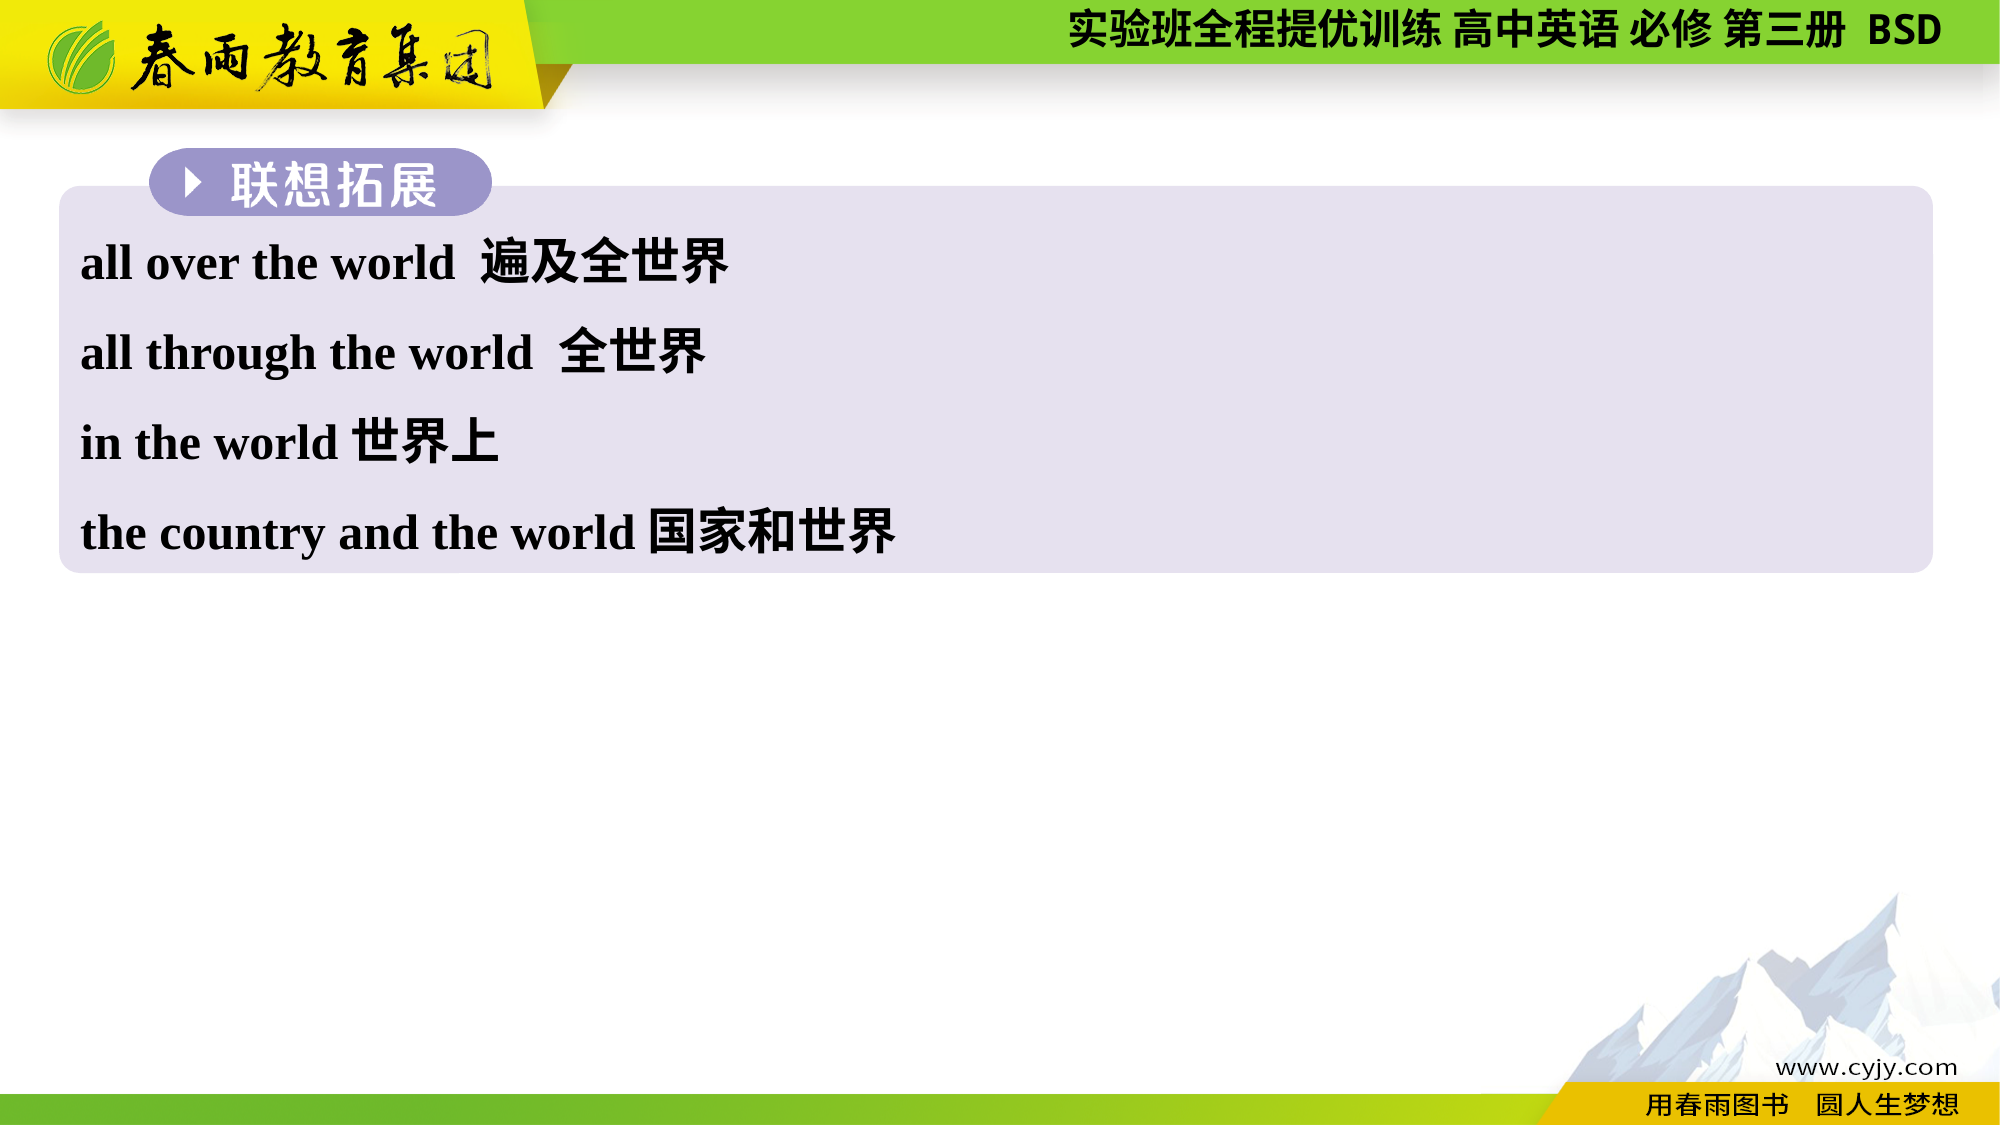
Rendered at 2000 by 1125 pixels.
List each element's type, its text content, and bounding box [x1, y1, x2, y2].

picture [0, 0, 2000, 1125]
text_box all over the world 遍及全世界 all through the world 全世界 in the world世界上 the country and the world国家和世界 [59, 185, 1934, 574]
